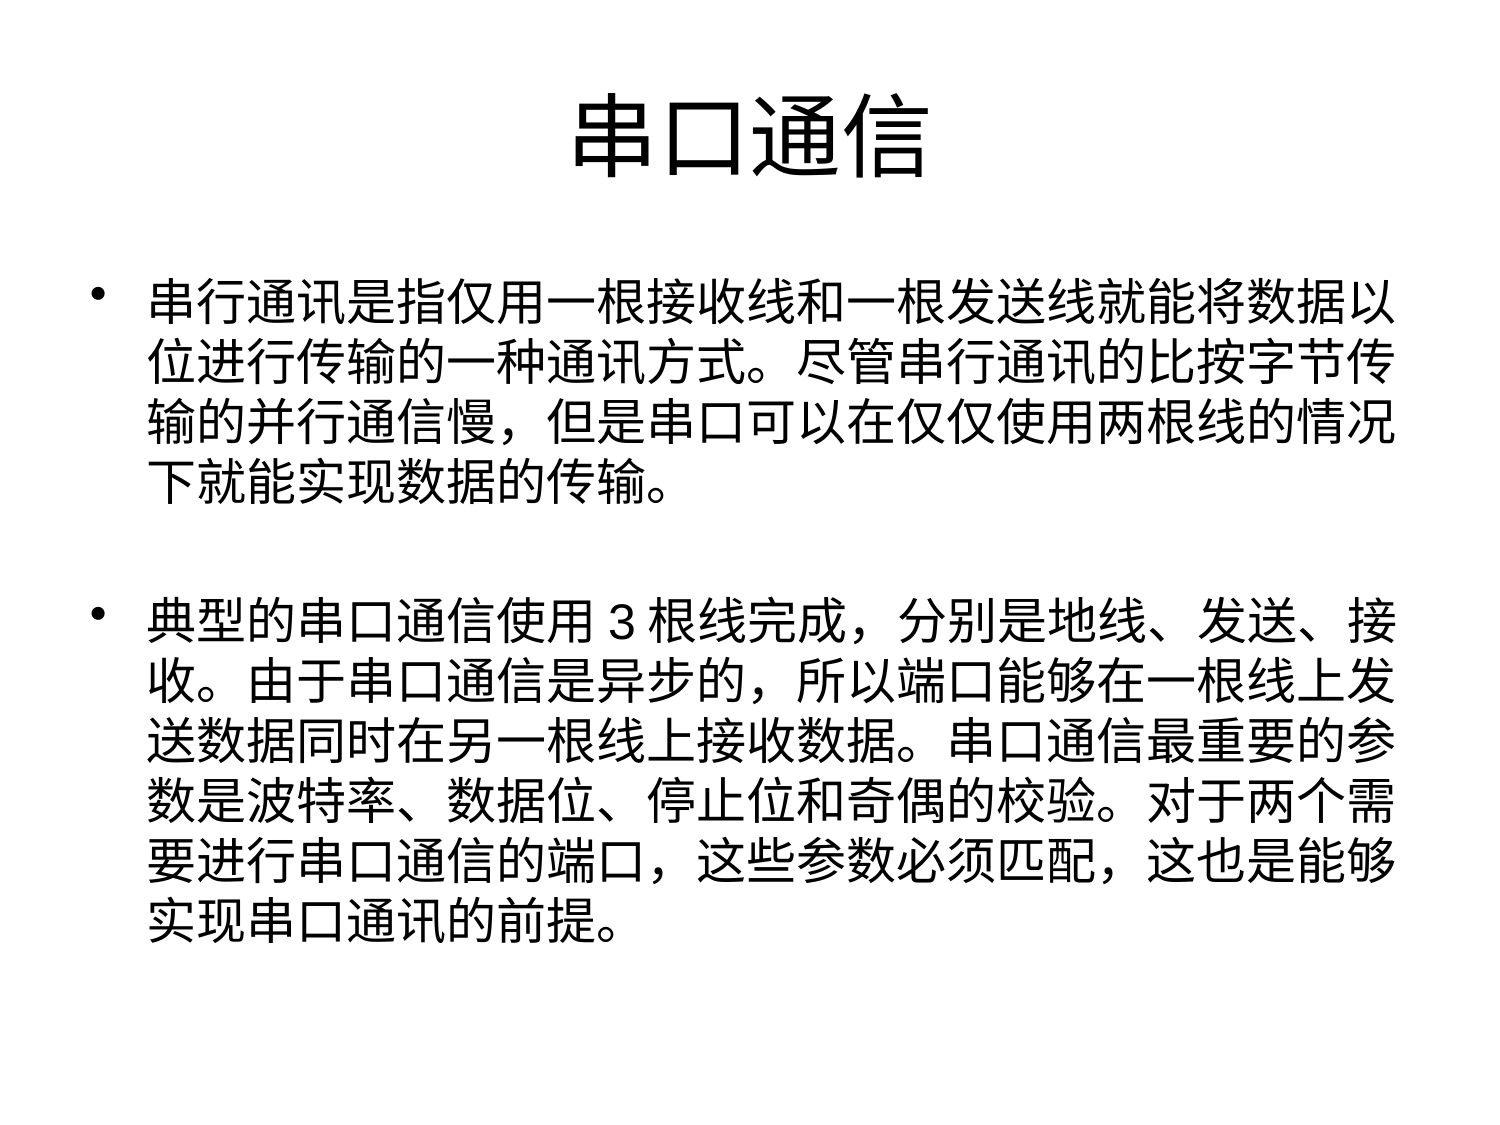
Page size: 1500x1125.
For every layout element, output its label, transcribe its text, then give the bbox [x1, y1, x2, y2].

list 串行通讯是指仅用一根接收线和一根发送线就能将数据以位进行传输的一种通讯方式。尽管串行通讯的比按字节传输的并行通信慢，但是串口可以在仅仅使用两根线的情况下就能实现数据的传输。 典型的串口通信使用3根线完成，分别是地线、发送、接收。由于串口通信是异步的，所以端口能够在一根线上发送数据同时在另一根线上接收数据。串口通信最重要的参数是波特率、数据位、停止位和奇偶的校验。对于两个需要进行串口通信的端口，这些参数必须匹配，这也是能够实现串口通讯的前提。 [74, 262, 1426, 543]
title 串口通信 [74, 44, 1426, 223]
